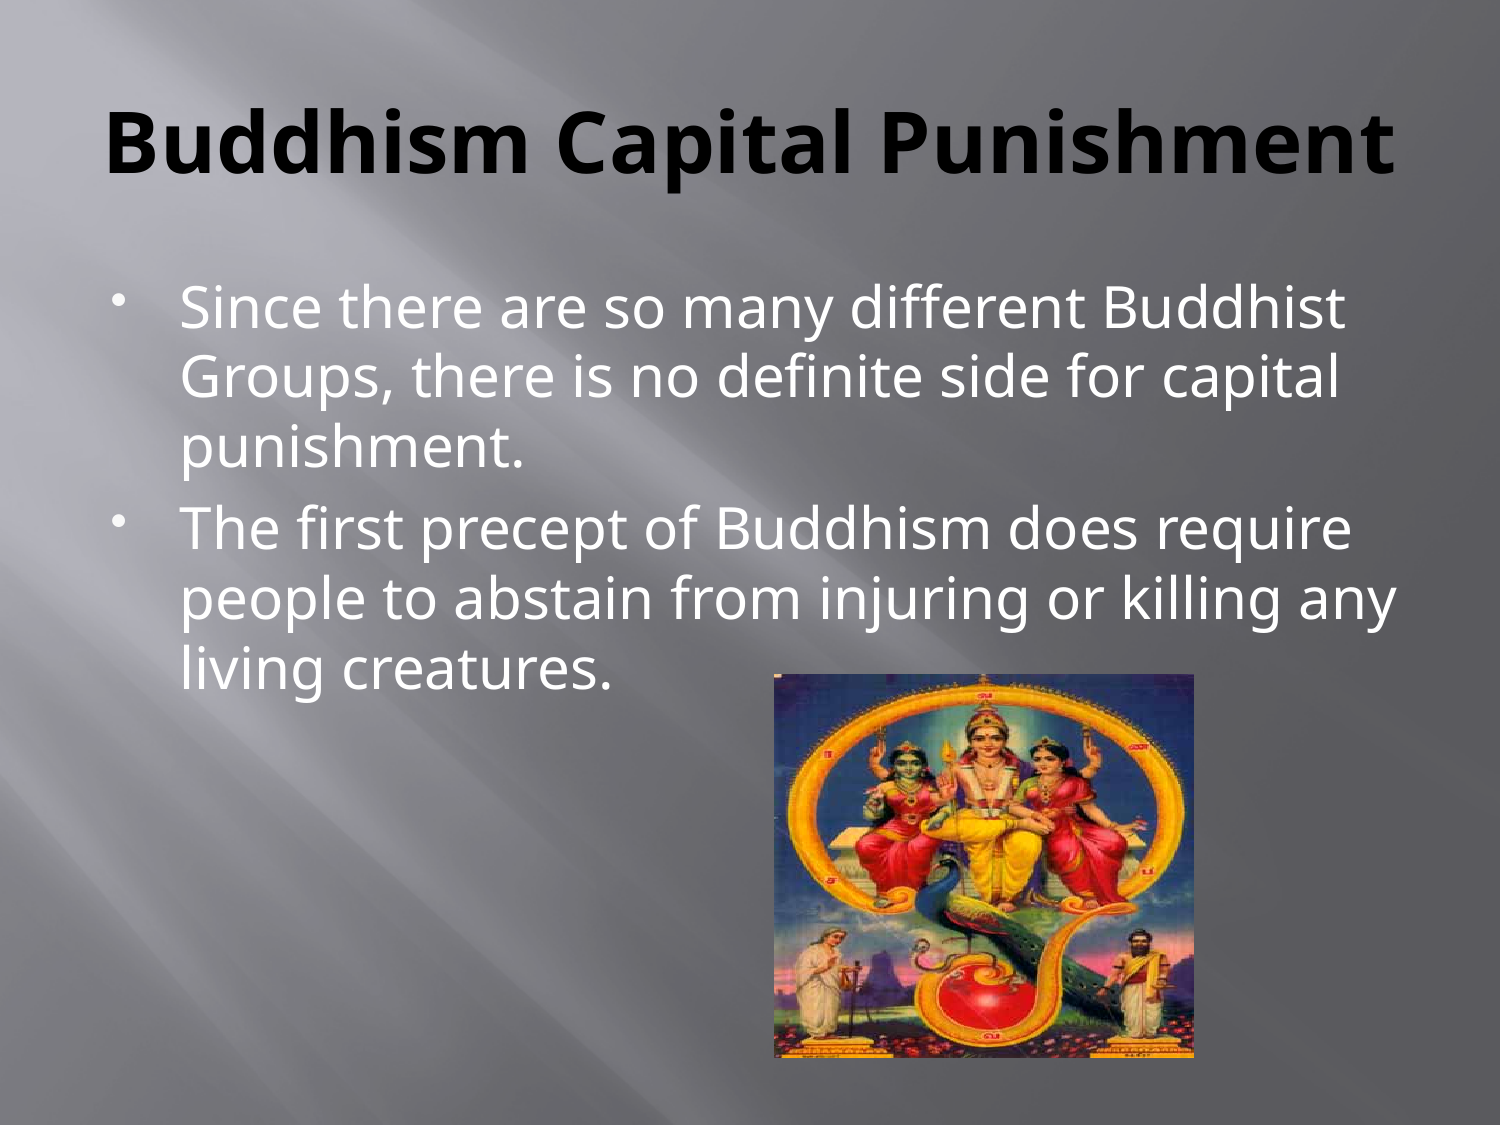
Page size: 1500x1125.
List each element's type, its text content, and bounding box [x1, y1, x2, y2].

picture [774, 674, 1194, 1058]
list Since there are so many different Buddhist Groups, there is no definite side for capital punishment. The first precept of Buddhism does require people to abstain from injuring or killing any living creatures. [75, 262, 1425, 1035]
title Buddhism Capital Punishment [75, 45, 1425, 233]
